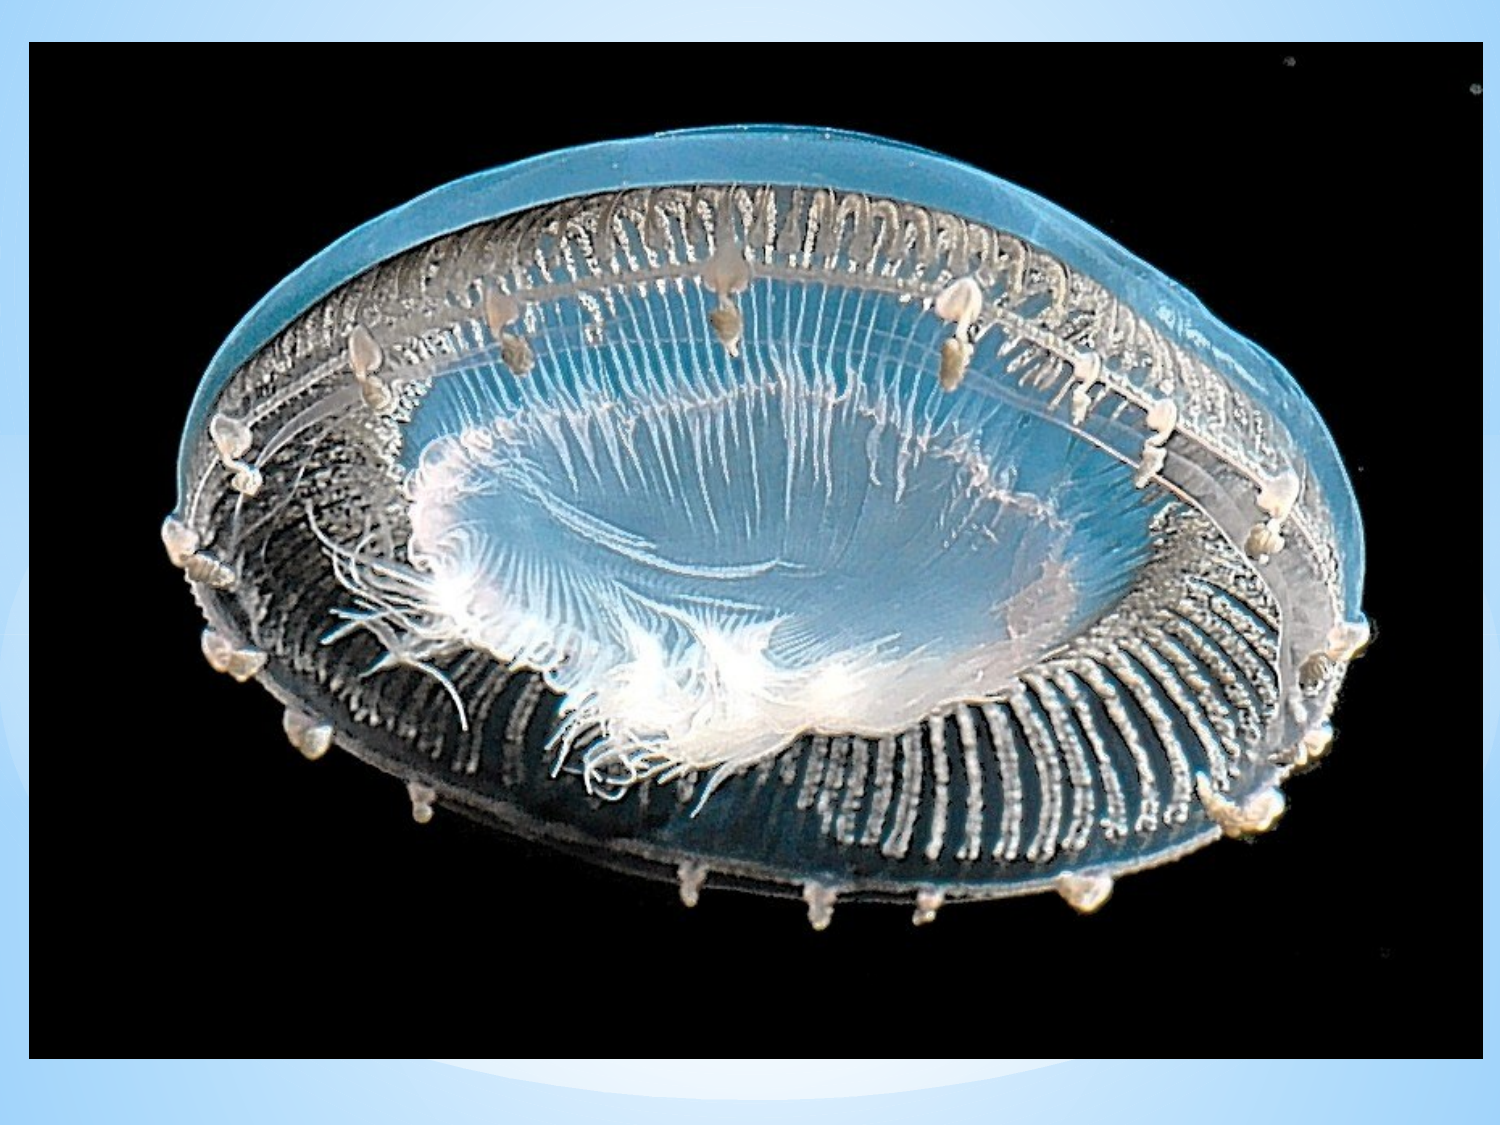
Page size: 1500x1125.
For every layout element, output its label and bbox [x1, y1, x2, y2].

picture [29, 42, 1483, 1060]
